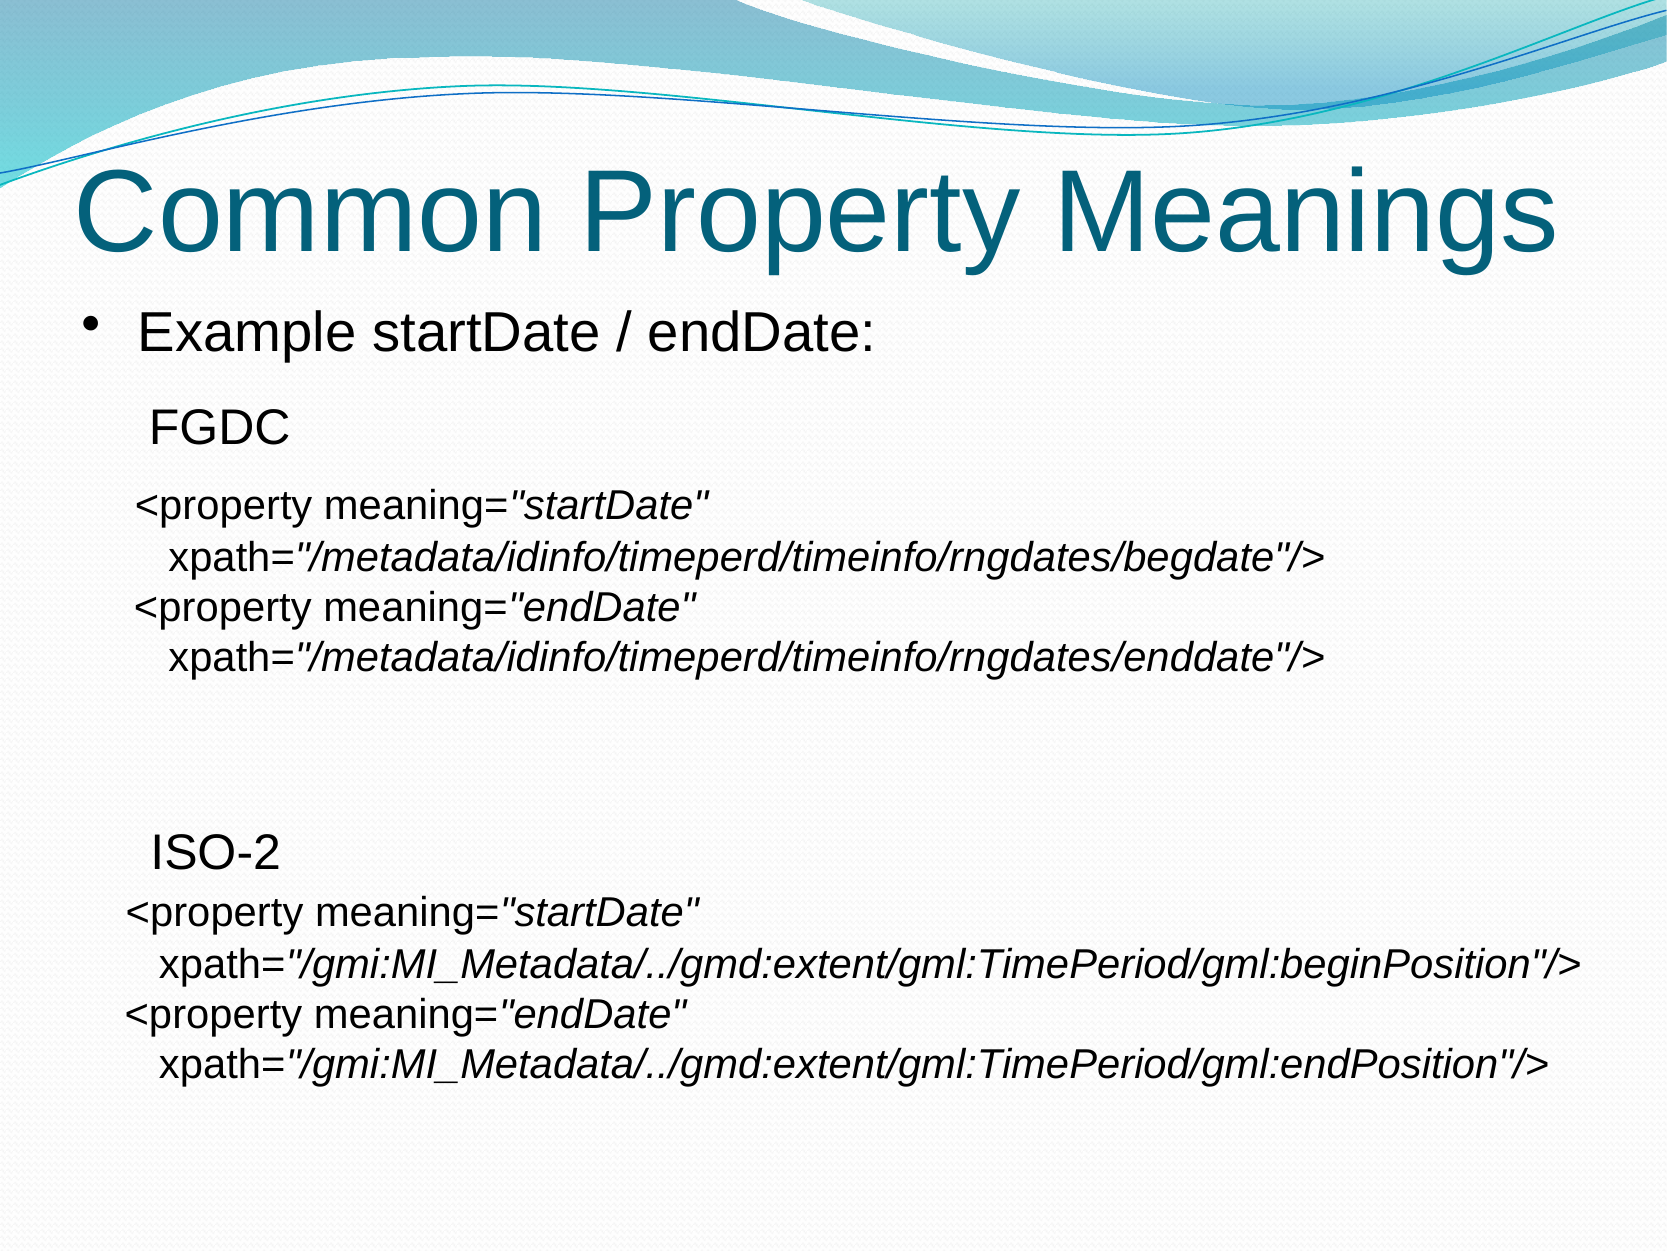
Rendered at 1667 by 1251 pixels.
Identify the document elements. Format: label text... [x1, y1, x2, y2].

text_box FGDC [134, 387, 306, 463]
text_box <property meaning="startDate" xpath="/metadata/idinfo/timeperd/timeinfo/rngdates/begdate"/> <property meaning="endDate" xpath="/metadata/idinfo/timeperd/timeinfo/rngdates/enddate"/> [107, 462, 1479, 748]
text_box Example startDate / endDate: [62, 299, 1667, 422]
text_box ISO-2 [135, 812, 297, 888]
text_box Common Property Meanings [73, 77, 1593, 278]
text_box <property meaning="startDate" xpath="/gmi:MI_Metadata/../gmd:extent/gml:TimePeriod/gml:beginPosition"/> <property meaning="endDate" xpath="/gmi:MI_Metadata/../gmd:extent/gml:TimePeriod/gml:endPosition"/> [98, 869, 1667, 1145]
